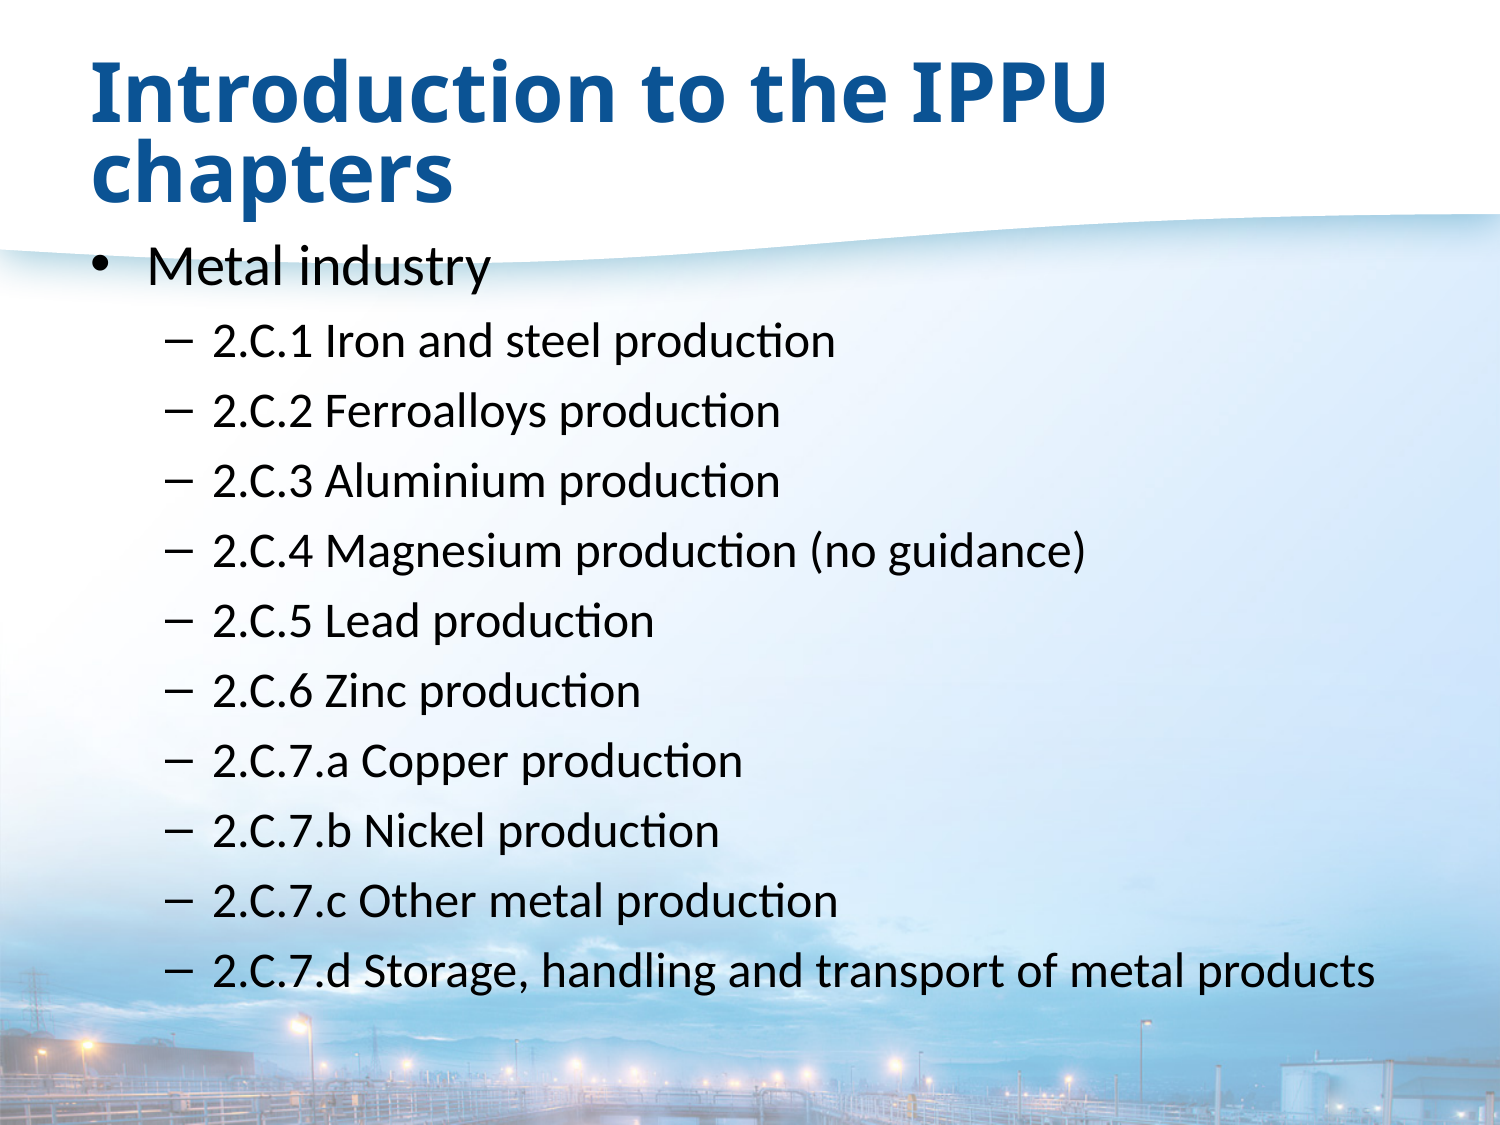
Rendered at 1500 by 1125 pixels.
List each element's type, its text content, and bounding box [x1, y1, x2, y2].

picture [0, 215, 1500, 1125]
list Metal industry 2.C.1 Iron and steel production 2.C.2 Ferroalloys production 2.C.3 Aluminium production 2.C.4 Magnesium production (no guidance) 2.C.5 Lead production 2.C.6 Zinc production 2.C.7.a Copper production 2.C.7.b Nickel production 2.C.7.c Other metal production 2.C.7.d Storage, handling and transport of metal products [75, 219, 1425, 1047]
title Introduction to the IPPU chapters [75, 45, 1425, 219]
